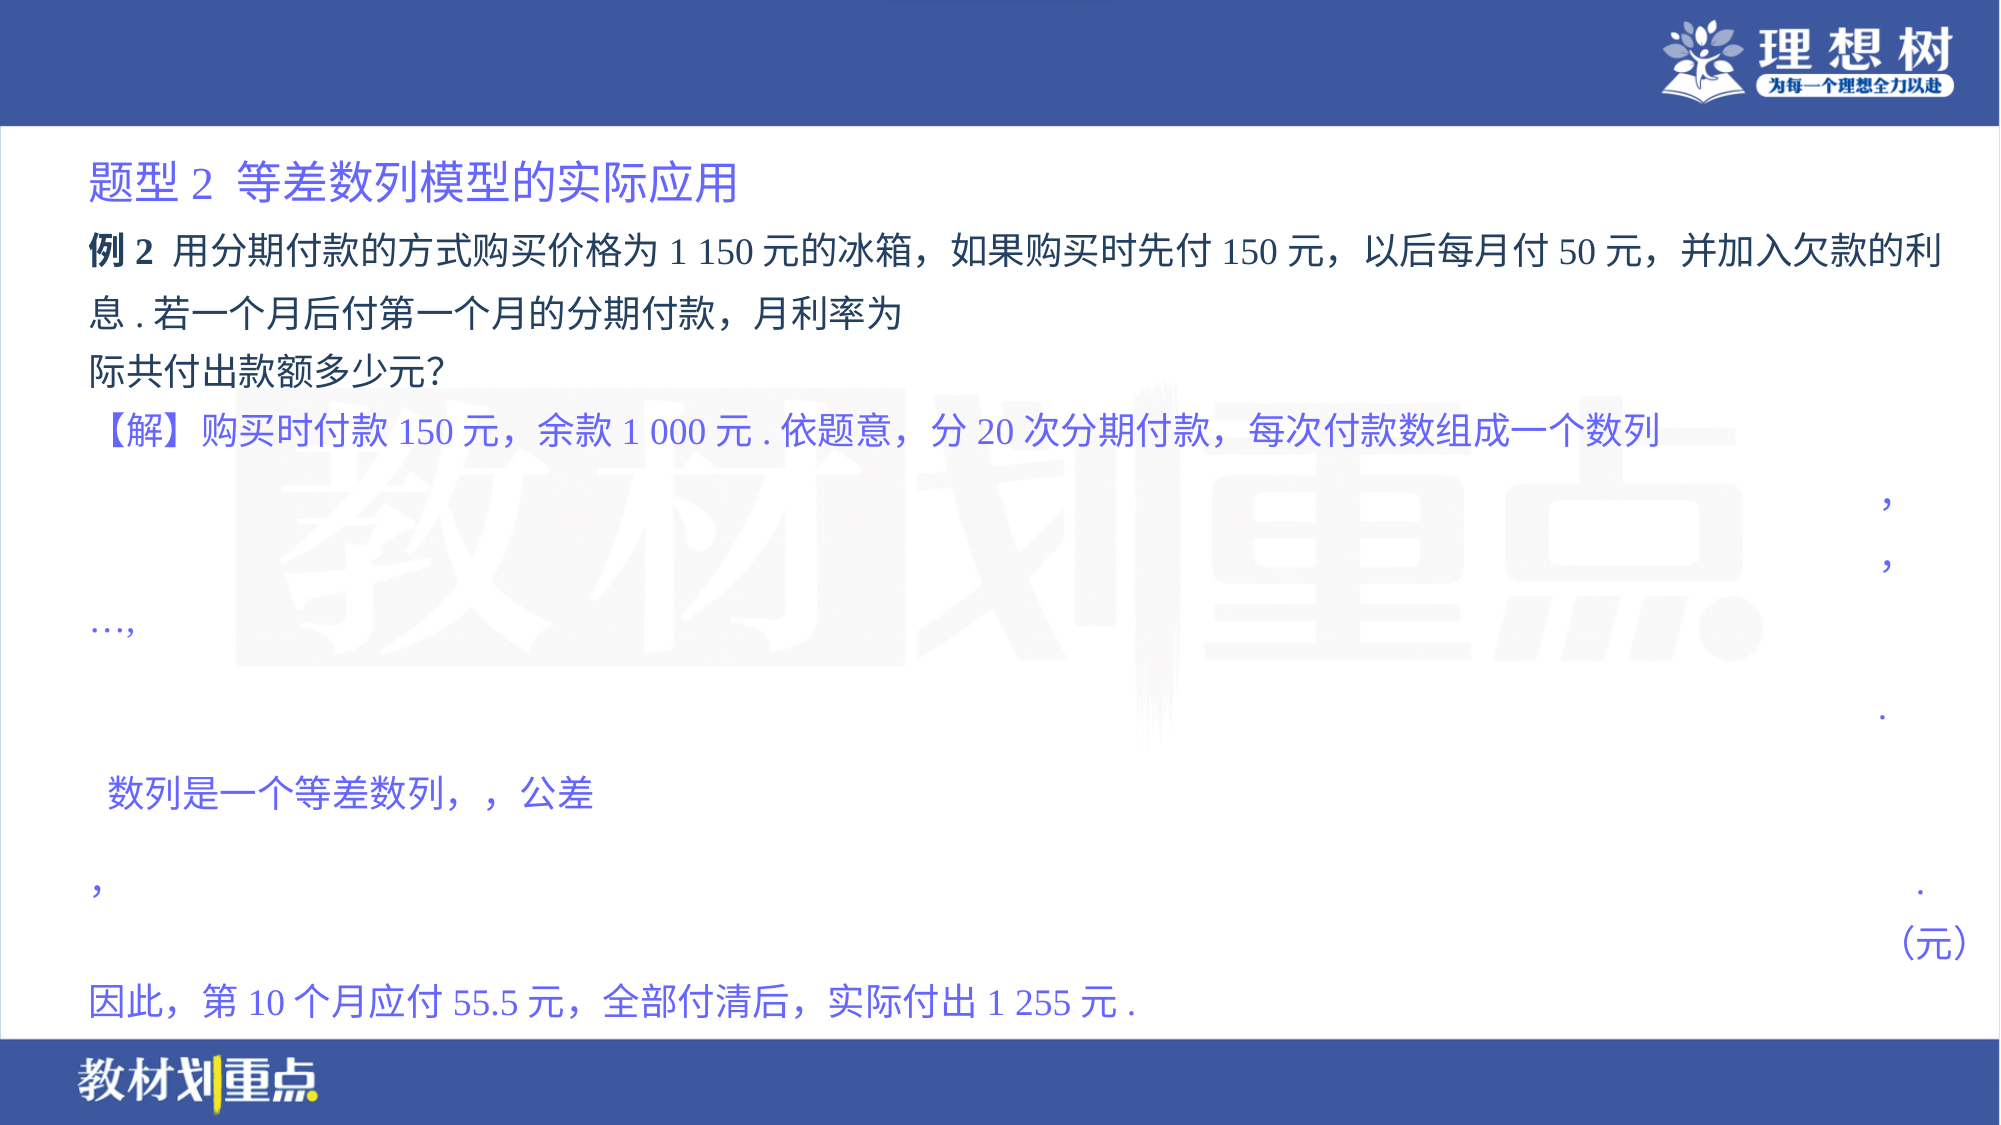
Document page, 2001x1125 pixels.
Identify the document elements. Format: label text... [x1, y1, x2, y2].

picture [0, 0, 2000, 1125]
text_box 题型2 等差数列模型的实际应用 [88, 135, 1911, 204]
